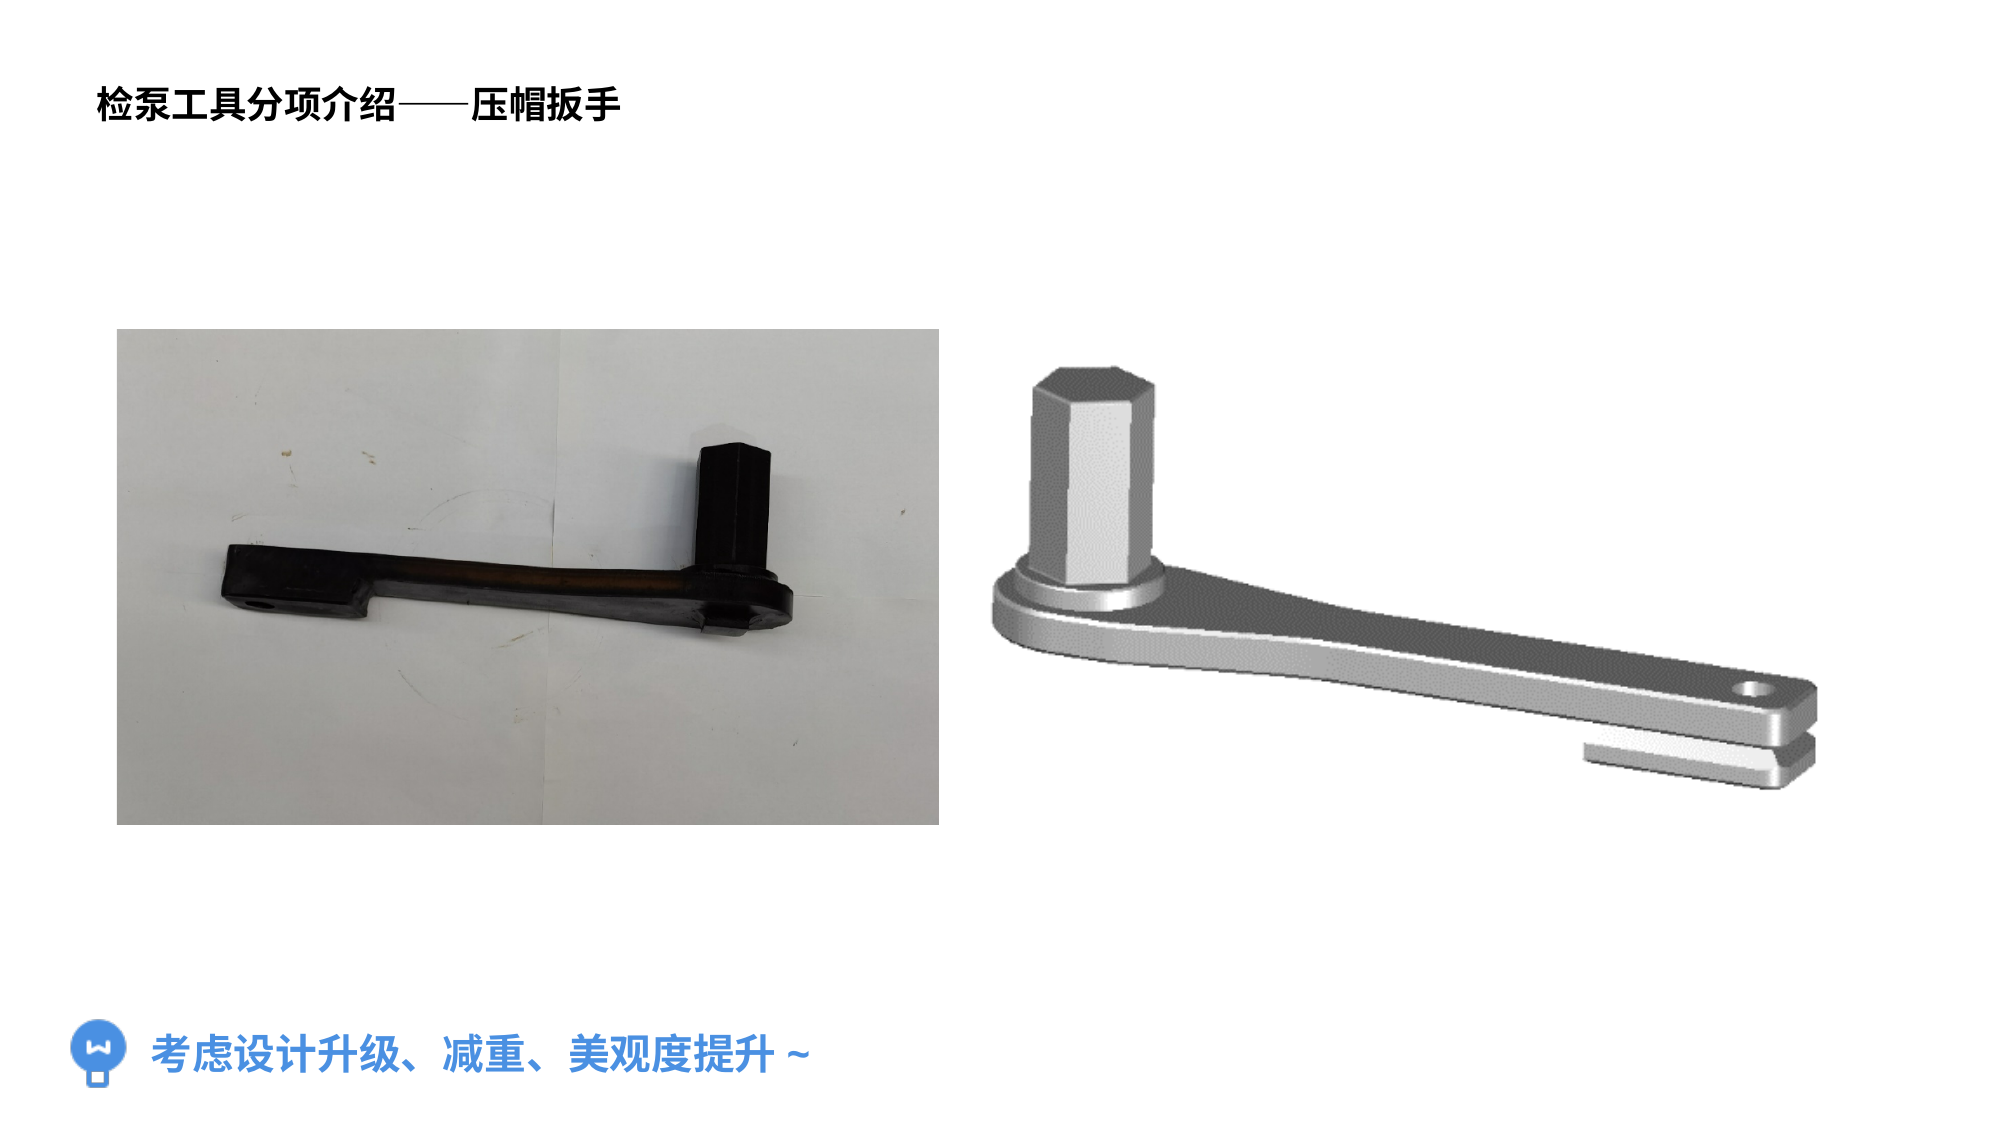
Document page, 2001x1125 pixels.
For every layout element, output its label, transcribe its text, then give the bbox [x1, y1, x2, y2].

picture [116, 165, 1868, 989]
picture [60, 1015, 136, 1091]
text_box 考虑设计升级、减重、美观度提升~ [136, 1020, 838, 1085]
text_box 检泵工具分项介绍——压帽扳手 [82, 73, 637, 134]
